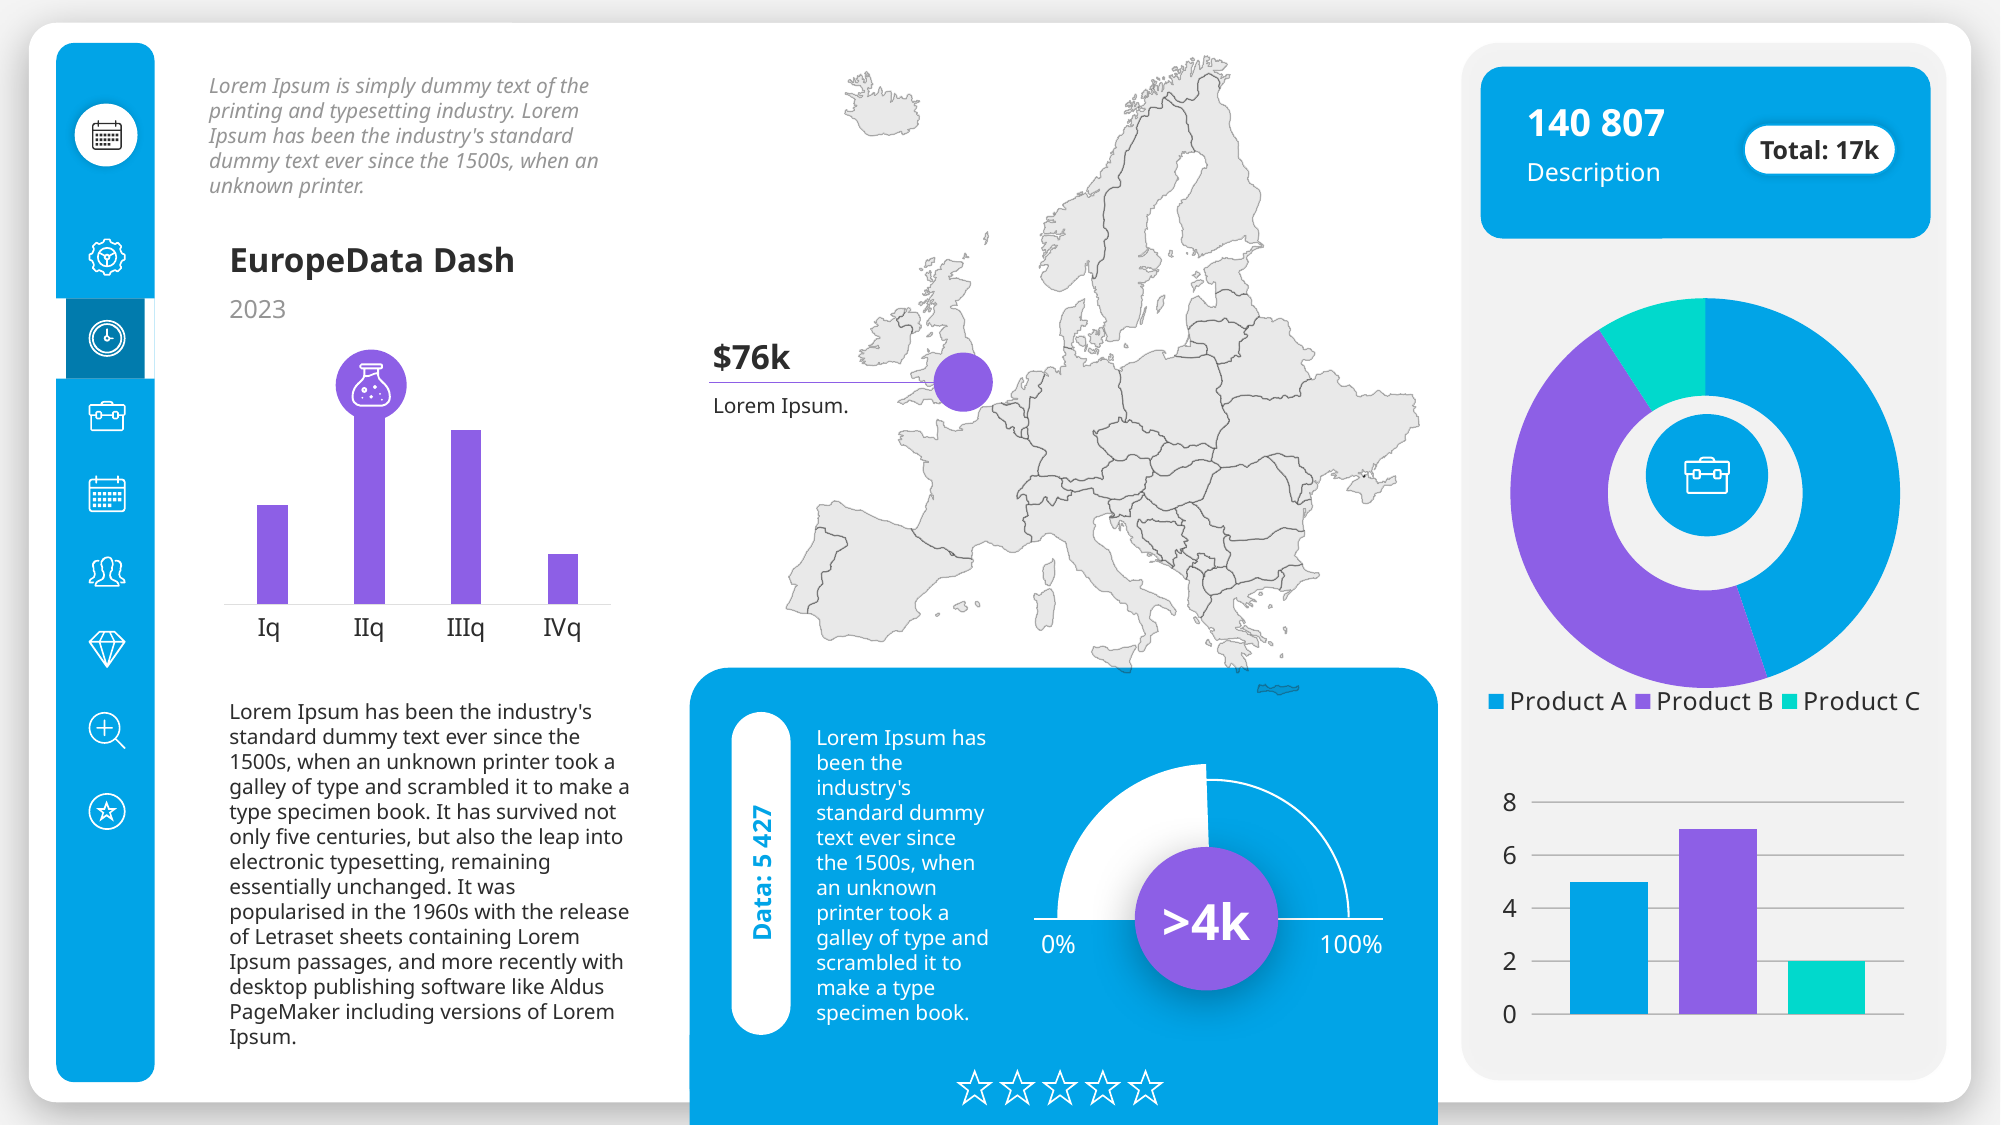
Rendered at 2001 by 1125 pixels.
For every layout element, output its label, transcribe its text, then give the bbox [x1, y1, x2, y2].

text_box [956, 1068, 994, 1106]
text_box [1460, 41, 1948, 1082]
text_box EuropeData Dash [214, 231, 652, 286]
text_box [88, 400, 126, 432]
text_box Total: 17k [1742, 123, 1897, 176]
text_box [55, 41, 156, 1084]
chart [1494, 779, 1913, 1037]
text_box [56, 298, 155, 379]
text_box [785, 55, 1420, 697]
text_box [88, 793, 126, 830]
text_box Lorem Ipsum is simply dummy text of the printing and typesetting industry. Lorem Ipsum has been the industry's standard dummy text ever since the 1500s, when an unknown printer. [194, 65, 644, 205]
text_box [1033, 763, 1384, 1072]
text_box Data: 5 427 [730, 710, 792, 1036]
text_box [88, 556, 126, 587]
text_box Lorem Ipsum has been the industry's standard dummy text ever since the 1500s, when an unknown printer took a galley of type and scrambled it to make a type specimen book. [801, 717, 1009, 1032]
chart [214, 346, 622, 700]
text_box [88, 238, 126, 276]
text_box 2023 [214, 286, 652, 332]
text_box [1041, 1072, 1079, 1106]
text_box $76k [698, 329, 785, 385]
text_box [1084, 1072, 1122, 1106]
text_box [999, 1068, 1036, 1106]
text_box Lorem Ipsum. [707, 385, 785, 425]
text_box [689, 1034, 1439, 1125]
text_box [88, 711, 126, 749]
text_box [92, 120, 122, 150]
text_box [88, 475, 126, 513]
text_box Description [1511, 148, 1792, 194]
text_box [1479, 65, 1932, 240]
text_box [1127, 1072, 1164, 1106]
chart [1479, 288, 1931, 755]
text_box [73, 102, 139, 168]
text_box [688, 666, 1440, 1092]
text_box [88, 630, 126, 668]
text_box 140 807 [1511, 91, 1792, 148]
text_box Lorem Ipsum has been the industry's standard dummy text ever since the 1500s, when an unknown printer took a galley of type and scrambled it to make a type specimen book. It has survived not only five centuries, but also the leap into electronic typesetting, remaining essentially unchanged. It was popularised in the 1960s with the release of Letraset sheets containing Lorem Ipsum passages, and more recently with desktop publishing software like Aldus PageMaker including versions of Lorem Ipsum. [214, 691, 652, 1056]
